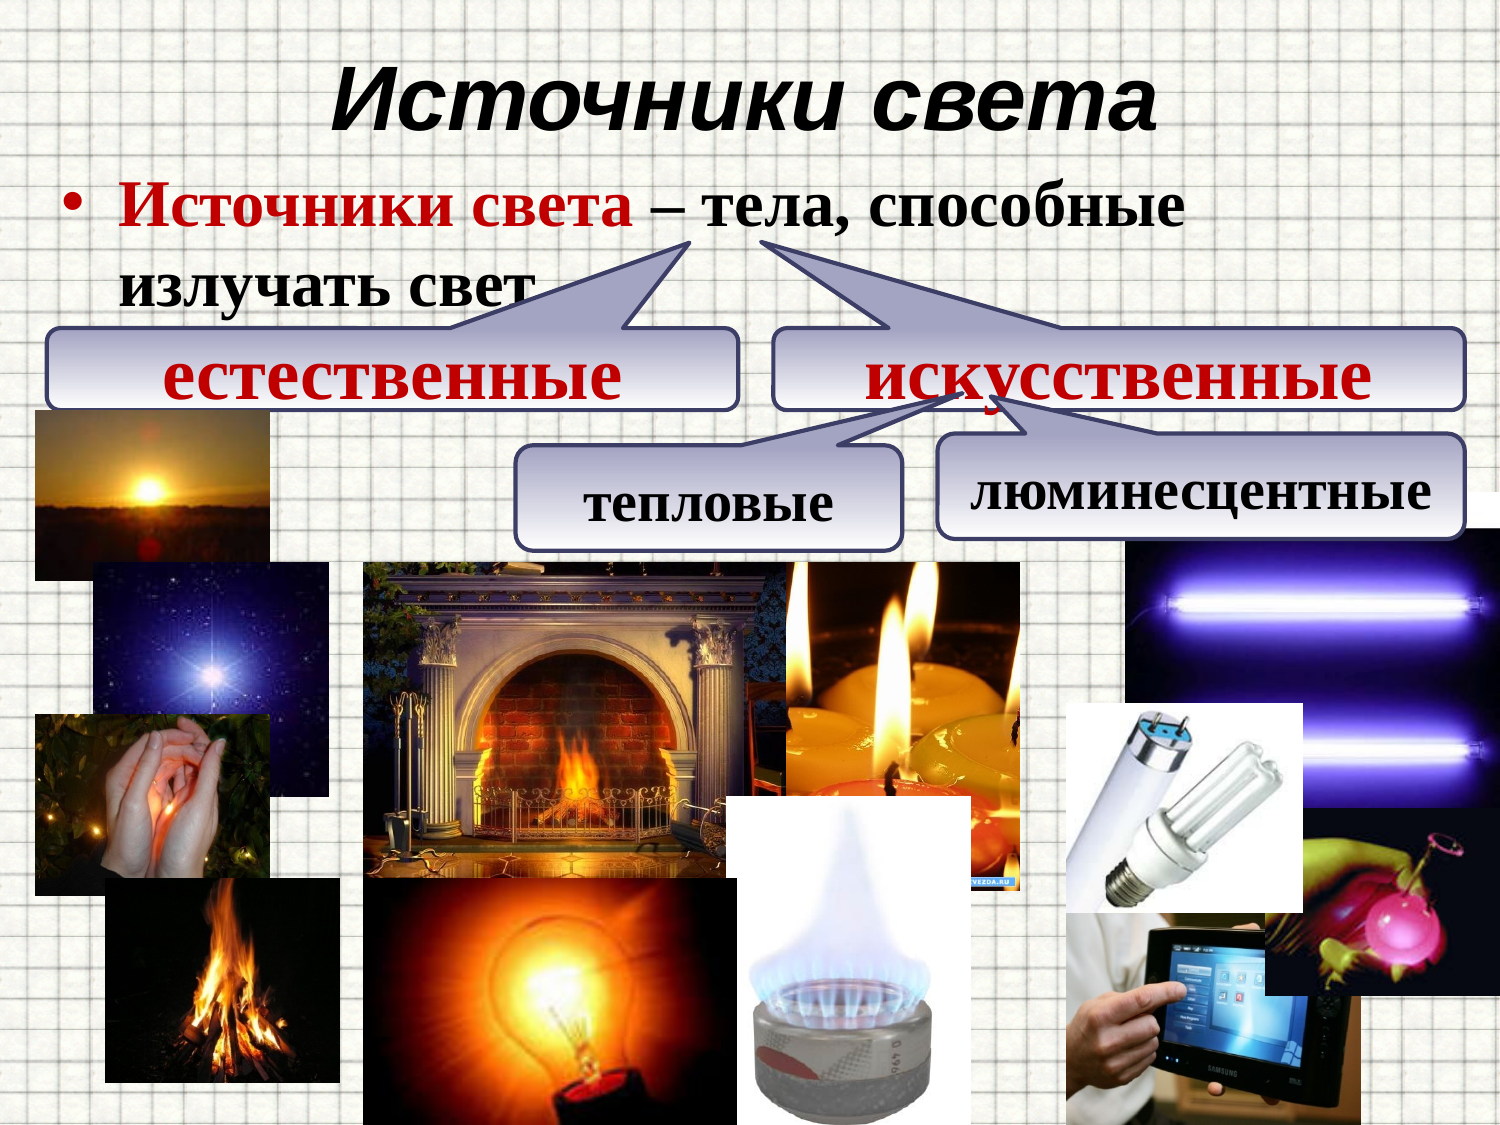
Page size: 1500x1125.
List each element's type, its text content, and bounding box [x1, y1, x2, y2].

picture [1363, 998, 1500, 1125]
text_box люминесцентные [935, 394, 1467, 542]
picture [0, 0, 1500, 1125]
title Источники света [70, 0, 1421, 152]
text_box тепловые [513, 391, 965, 553]
text_box искусственные [759, 239, 1467, 413]
list Источники света – тела, способные излучать свет [46, 152, 1454, 352]
picture [1066, 917, 1361, 1125]
text_box естественные [44, 240, 741, 413]
